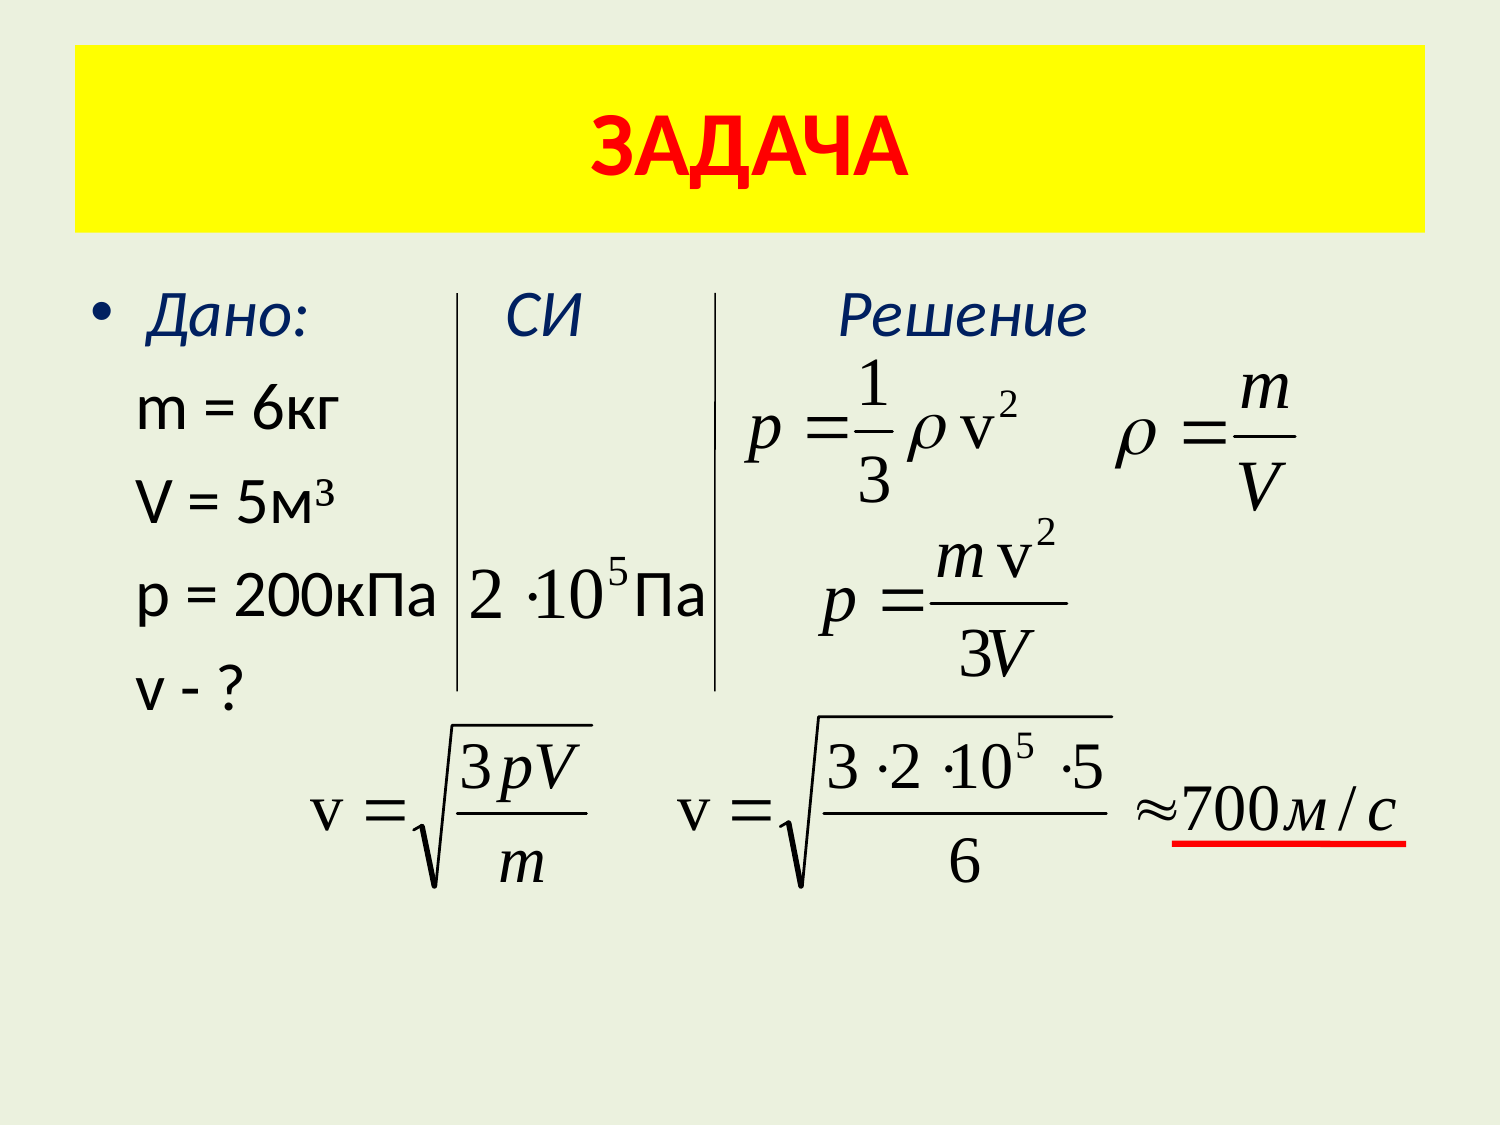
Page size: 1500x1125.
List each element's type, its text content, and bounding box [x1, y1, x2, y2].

list Дано: СИ Решение m = 6кг V = 5м³ p = 200кПа Па v - ? [75, 262, 1425, 1005]
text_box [1101, 339, 1313, 527]
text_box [456, 538, 641, 638]
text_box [802, 498, 1084, 692]
title ЗАДАЧА [75, 45, 1425, 233]
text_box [729, 339, 1029, 518]
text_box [299, 702, 1407, 903]
